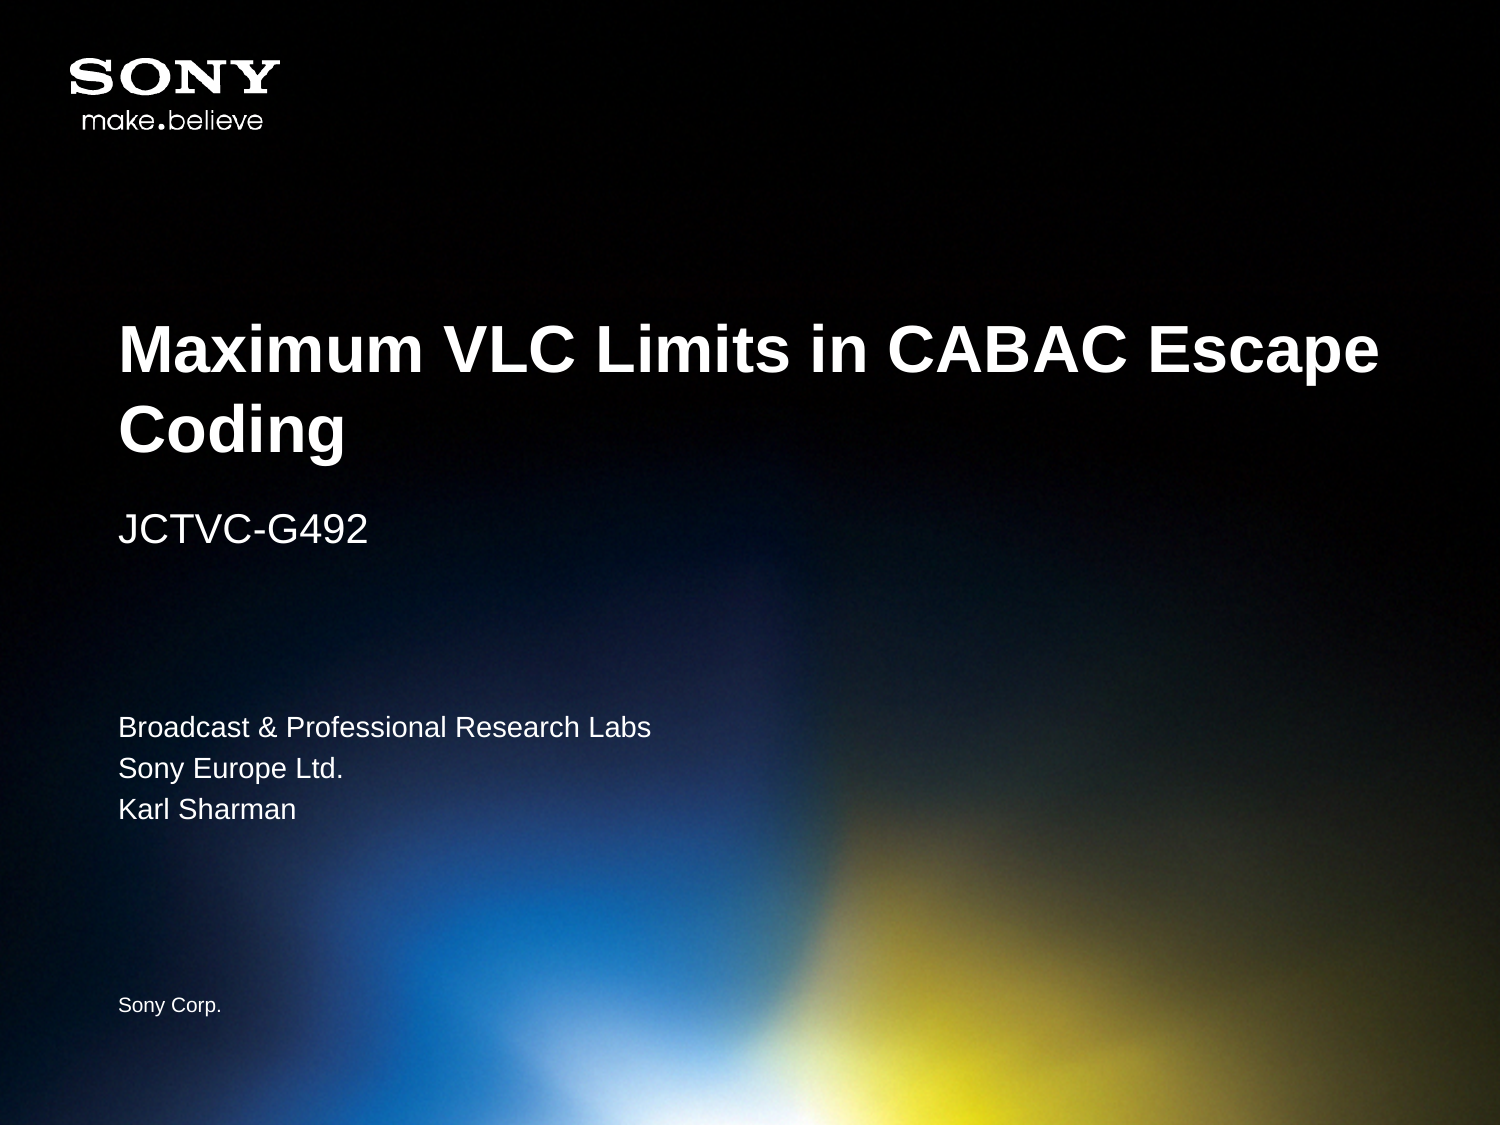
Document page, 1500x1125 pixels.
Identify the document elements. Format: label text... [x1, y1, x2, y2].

list Sony Corp. [118, 992, 1382, 1052]
title Maximum VLC Limits in CABAC Escape Coding [118, 314, 1382, 467]
list Broadcast & Professional Research Labs Sony Europe Ltd. Karl Sharman [118, 708, 1382, 868]
subtitle JCTVC-G492 [118, 501, 1382, 573]
picture [0, 0, 1500, 1125]
